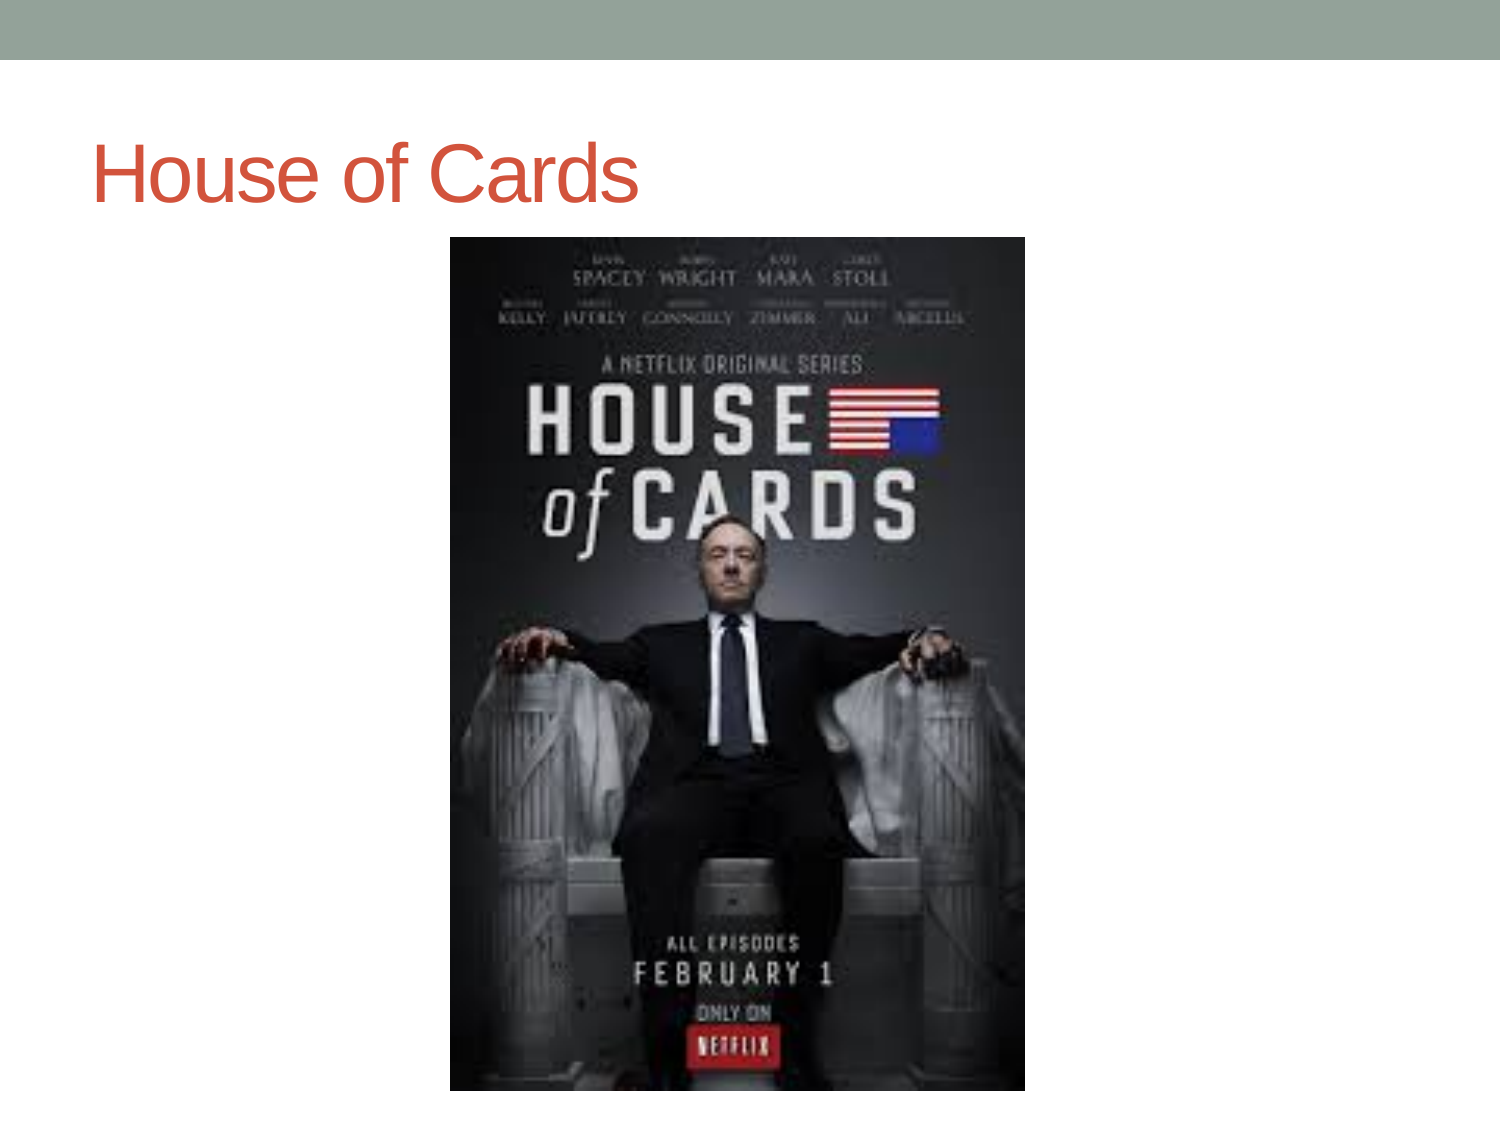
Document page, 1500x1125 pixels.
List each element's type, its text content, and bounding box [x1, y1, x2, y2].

title House of Cards [75, 87, 1425, 250]
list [449, 237, 1026, 1091]
